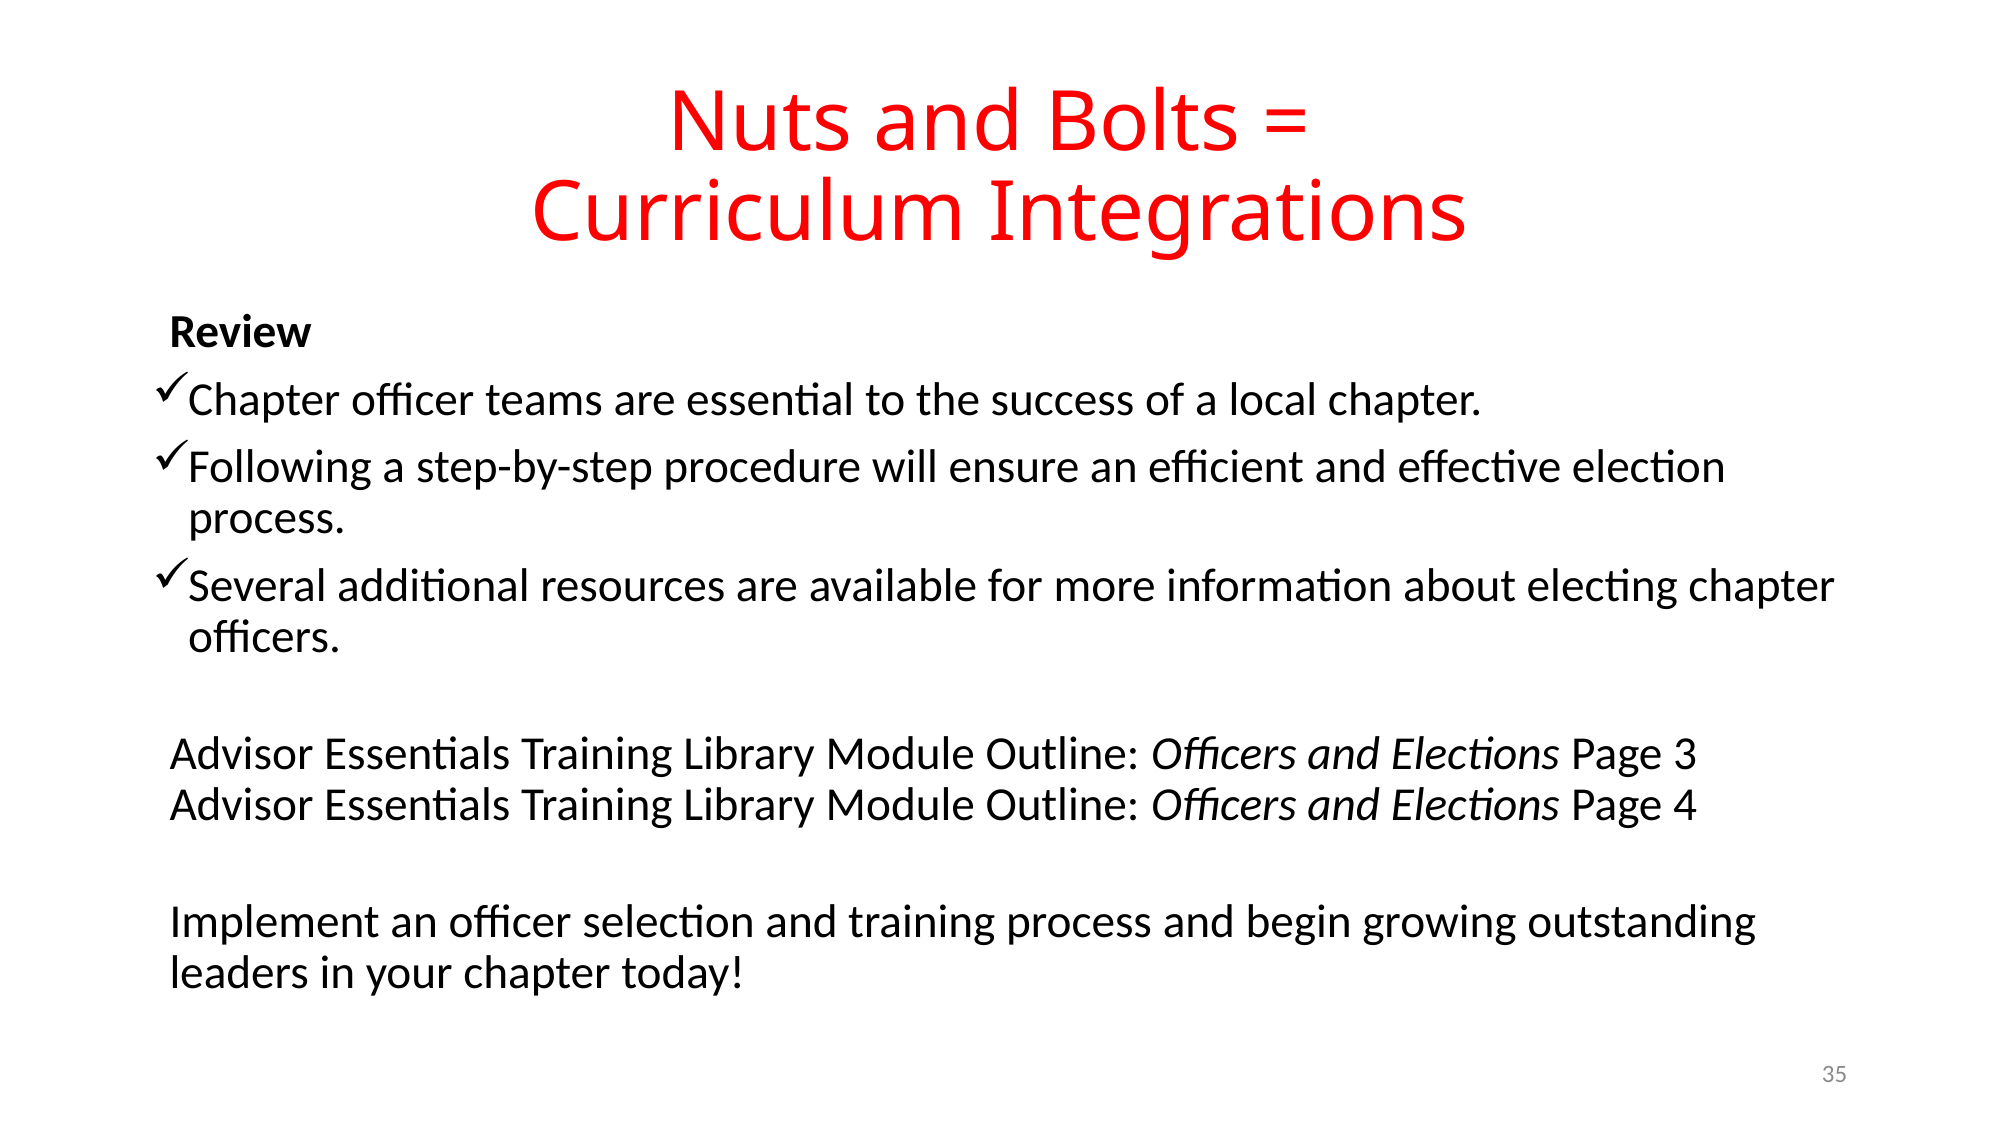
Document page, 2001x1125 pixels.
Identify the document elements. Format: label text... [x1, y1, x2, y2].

list Review Chapter officer teams are essential to the success of a local chapter. Following a step-by-step procedure will ensure an efficient and effective election process. Several additional resources are available for more information about electing chapter officers. Advisor Essentials Training Library Module Outline: Officers and Elections Page 3 Advisor Essentials Training Library Module Outline: Officers and Elections Page 4 Implement an officer selection and training process and begin growing outstanding leaders in your chapter today! [137, 299, 1863, 1014]
slide_number 35 [1412, 1042, 1863, 1103]
title Nuts and Bolts = Curriculum Integrations [137, 59, 1863, 278]
